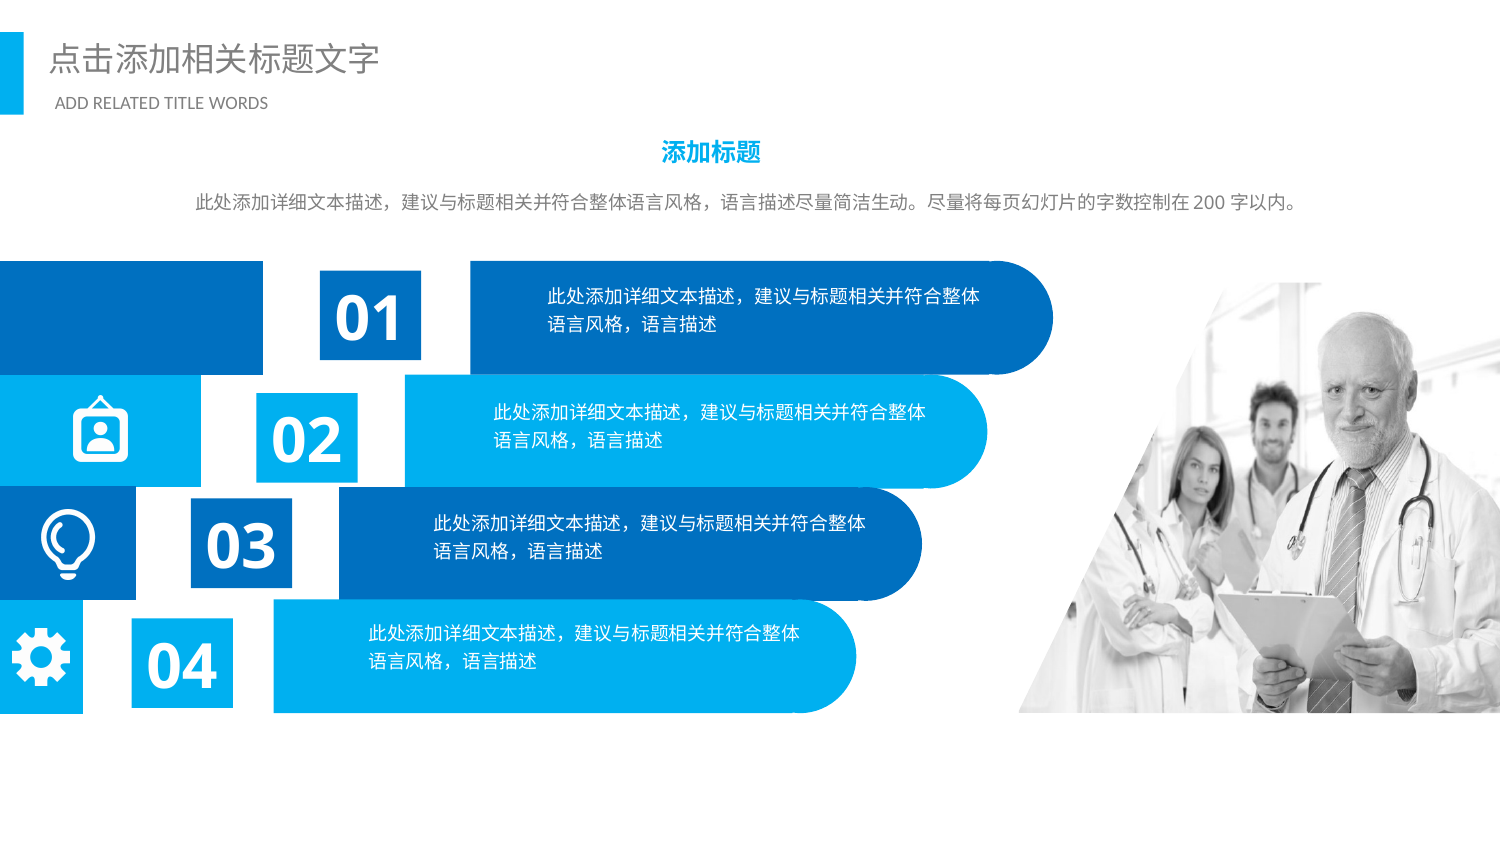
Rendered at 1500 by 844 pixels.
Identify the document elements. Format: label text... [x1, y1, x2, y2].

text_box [0, 599, 857, 715]
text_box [0, 383, 988, 489]
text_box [0, 485, 923, 602]
text_box [1018, 282, 1500, 714]
text_box 添加标题 [244, 116, 1178, 185]
text_box 此处添加详细文本描述，建议与标题相关并符合整体语言风格，语言描述尽量简洁生动。尽量将每页幻灯片的字数控制在200字以内。 [0, 185, 1500, 241]
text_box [0, 260, 1054, 375]
